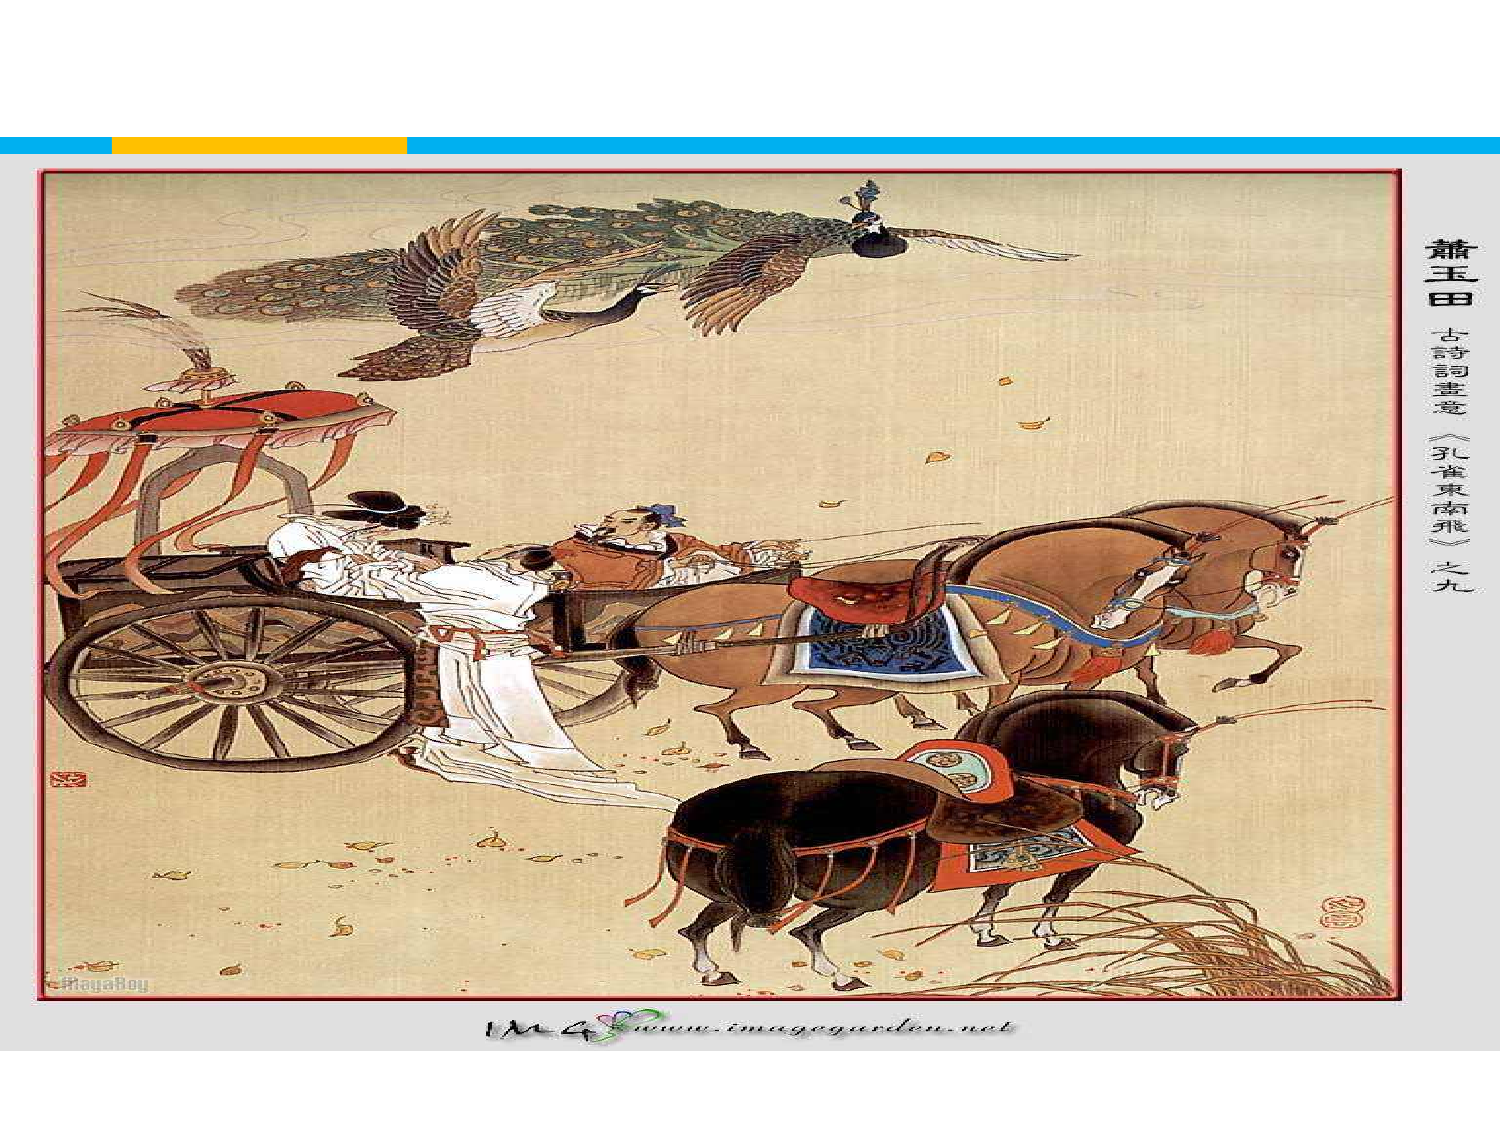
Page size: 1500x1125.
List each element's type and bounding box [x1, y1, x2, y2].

picture [0, 153, 1500, 1052]
text_box [0, 137, 111, 153]
text_box [111, 137, 408, 153]
text_box [408, 137, 1500, 153]
